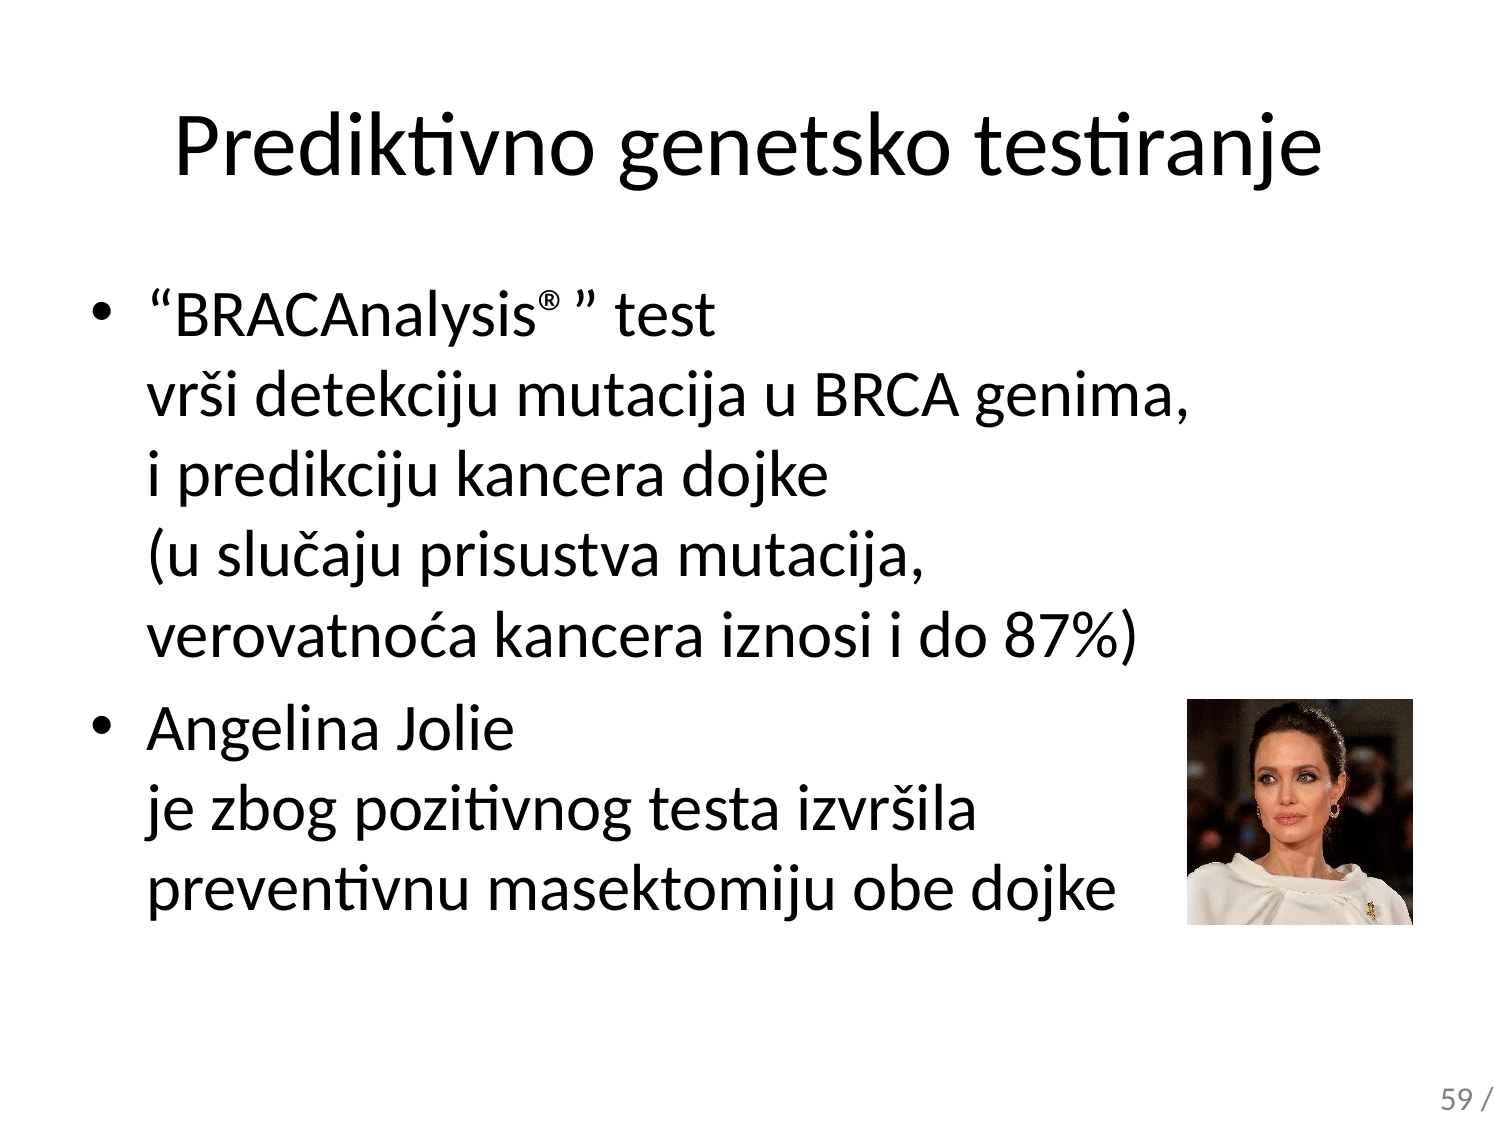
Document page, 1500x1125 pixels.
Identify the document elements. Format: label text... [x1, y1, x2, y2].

picture [1187, 699, 1413, 926]
title Prediktivno genetsko testiranje [75, 45, 1425, 233]
list “BRACAnalysis®” test vrši detekciju mutacija u BRCA genima, i predikciju kancera dojke (u slučaju prisustva mutacija, verovatnoća kancera iznosi i do 87%) Angelina Jolie je zbog pozitivnog testa izvršila preventivnu masektomiju obe dojke [75, 262, 1425, 1005]
